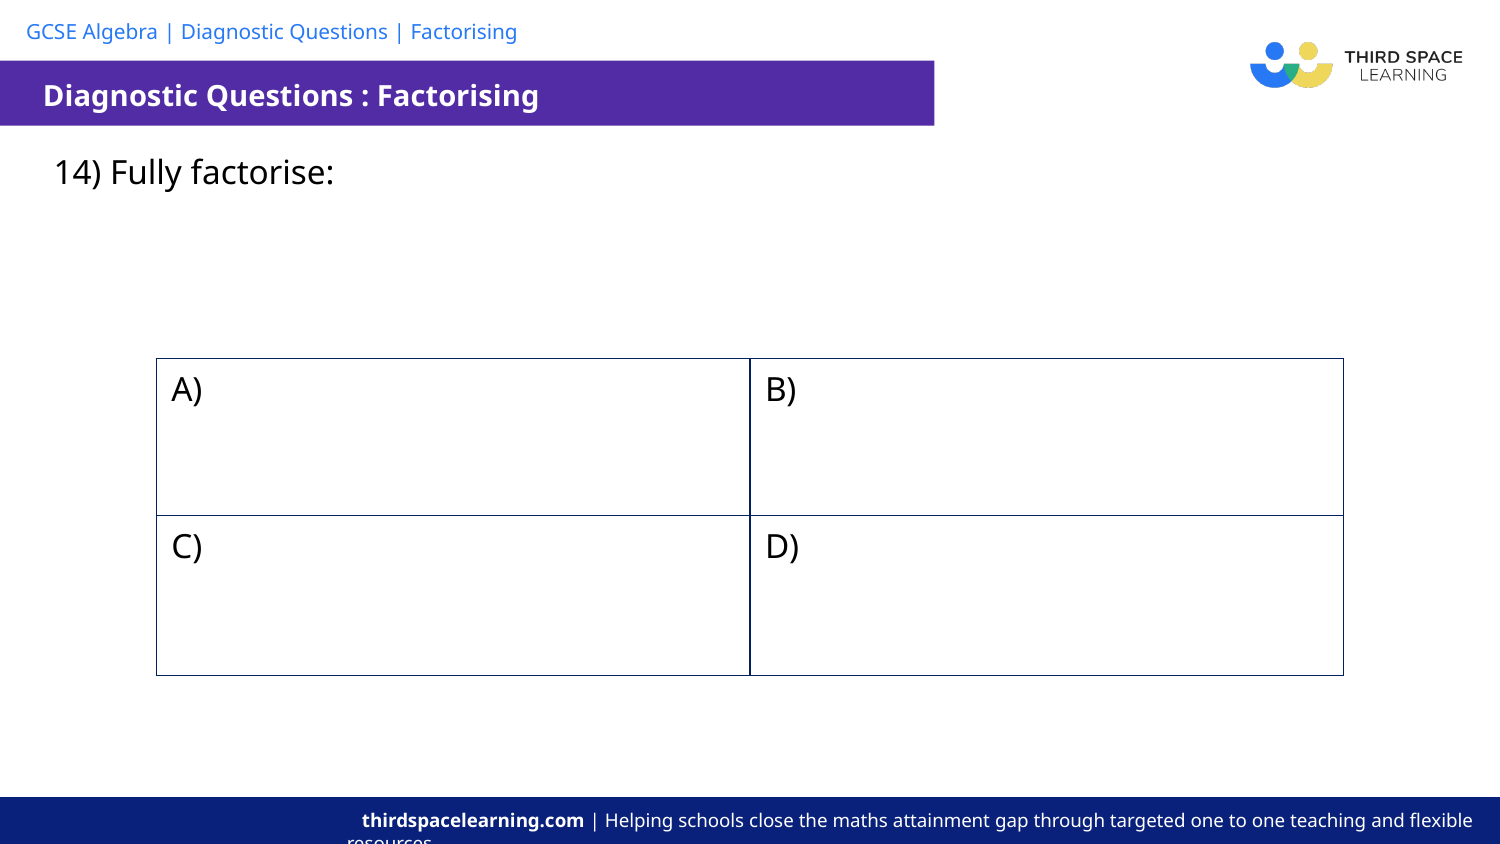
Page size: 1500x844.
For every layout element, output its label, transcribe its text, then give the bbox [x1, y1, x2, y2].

text_box Diagnostic Questions : Factorising [27, 61, 849, 127]
picture [1250, 33, 1465, 99]
